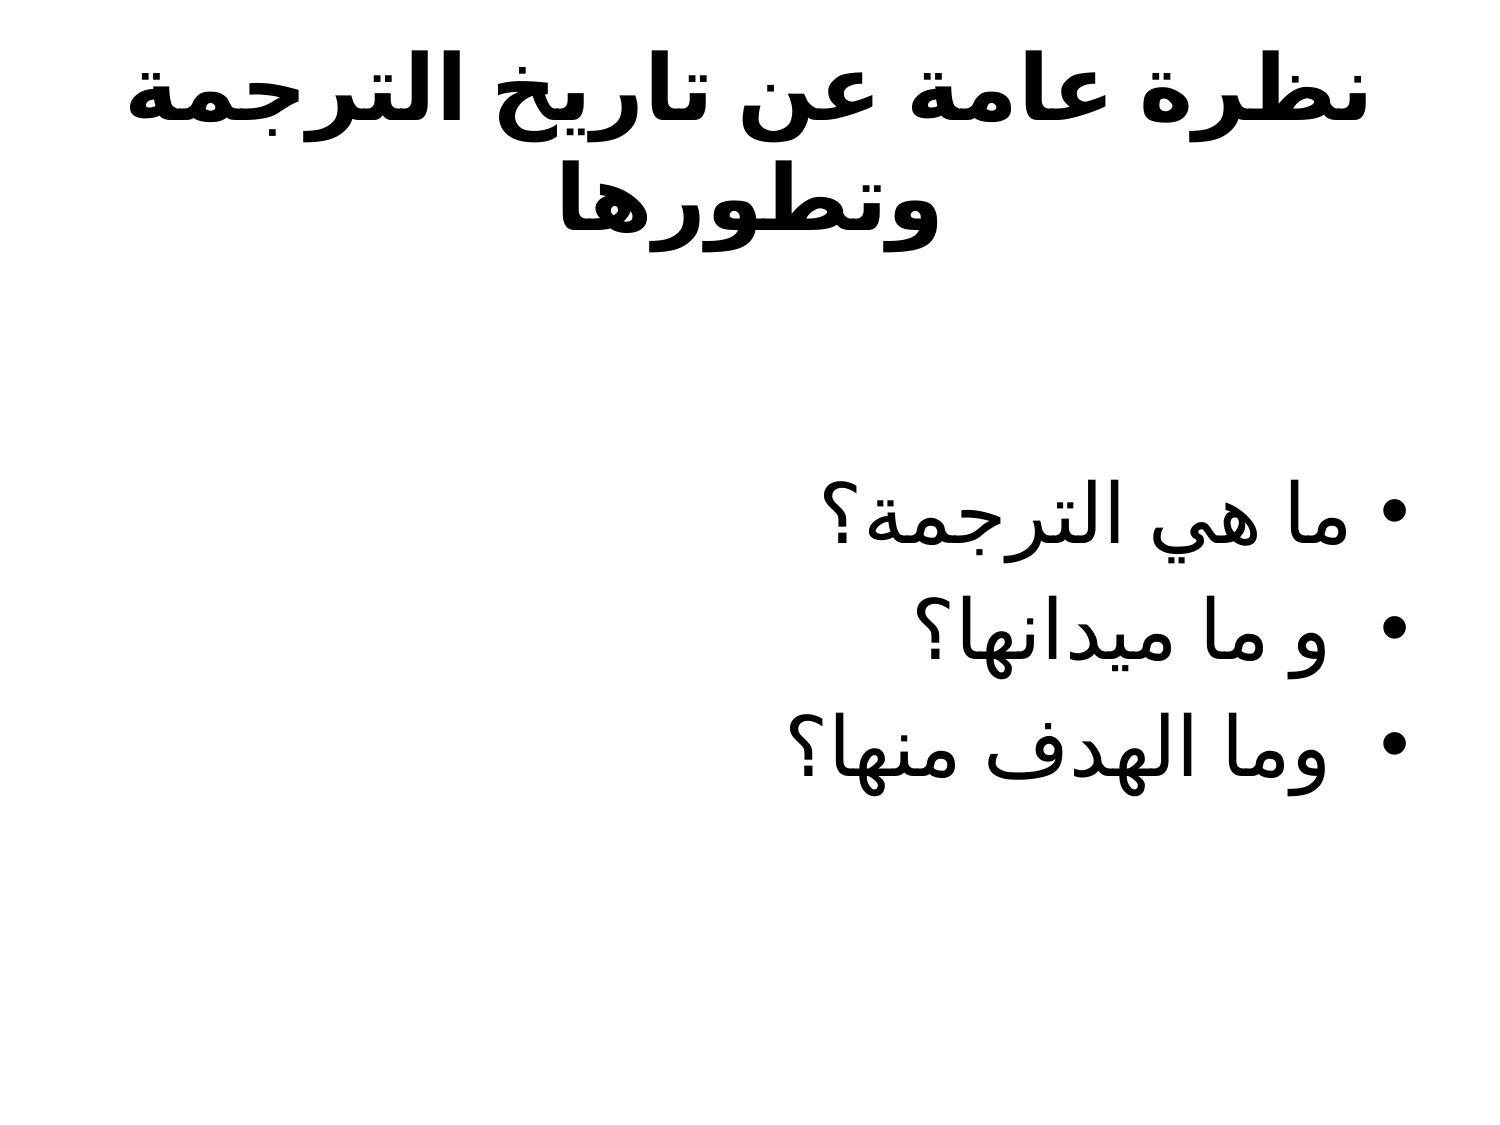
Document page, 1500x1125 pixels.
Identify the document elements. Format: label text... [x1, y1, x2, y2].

title نظرة عامة عن تاريخ الترجمة وتطورها [75, 45, 1425, 233]
list ما هي الترجمة؟ و ما ميدانها؟ وما الهدف منها؟ [75, 262, 1425, 1005]
